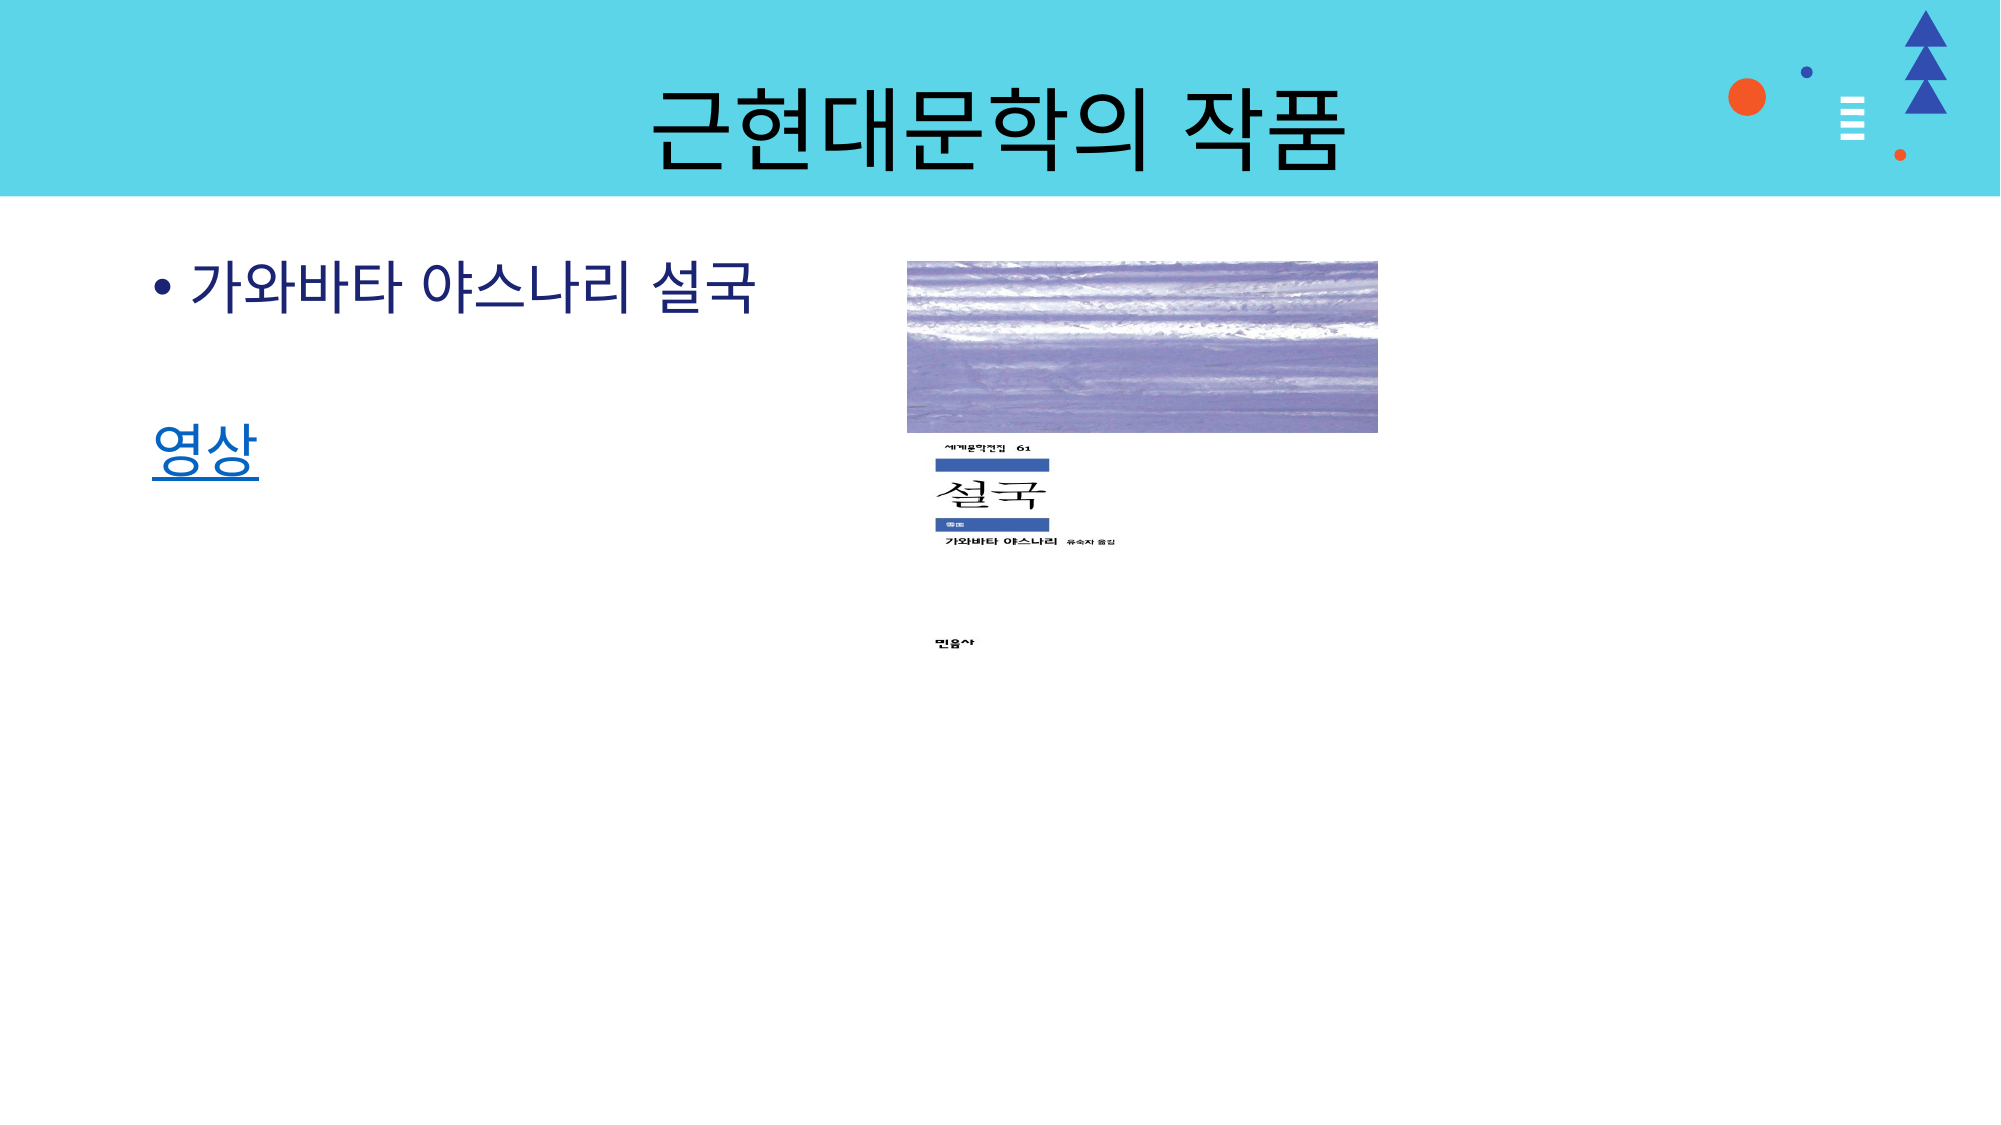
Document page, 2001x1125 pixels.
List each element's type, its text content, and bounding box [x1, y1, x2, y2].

list 가와바타 야스나리 설국 영상 [137, 243, 1863, 1014]
picture [907, 261, 1378, 660]
title 근현대문학의 작품 [137, 59, 1863, 197]
